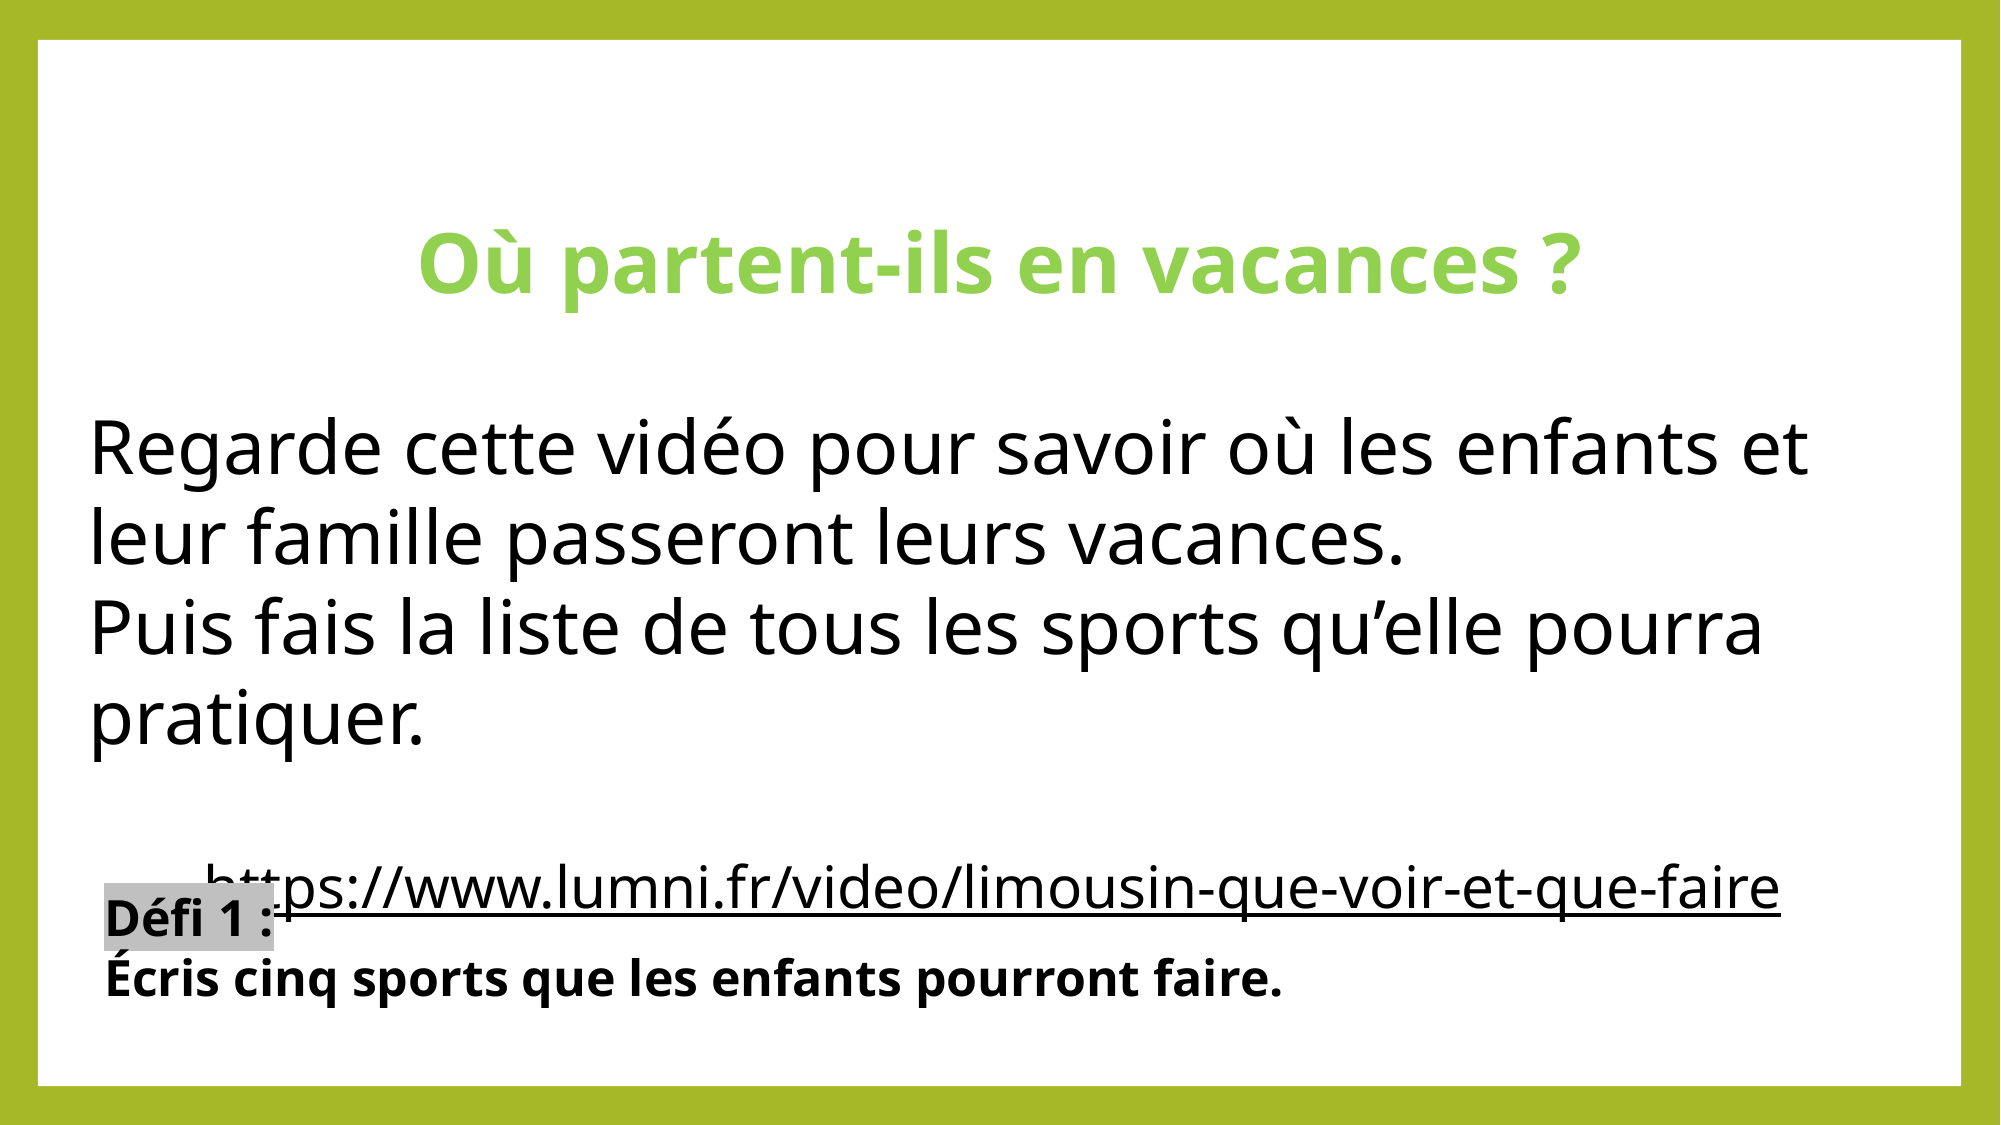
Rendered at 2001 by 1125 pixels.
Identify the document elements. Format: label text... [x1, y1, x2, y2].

text_box Défi 1 : Écris cinq sports que les enfants pourront faire. [89, 879, 1390, 1060]
text_box Où partent-ils en vacances ? Regarde cette vidéo pour savoir où les enfants et leur famille passeront leurs vacances. Puis fais la liste de tous les sports qu’elle pourra pratiquer. https://www.lumni.fr/video/limousin-que-voir-et-que-faire [73, 202, 1927, 937]
